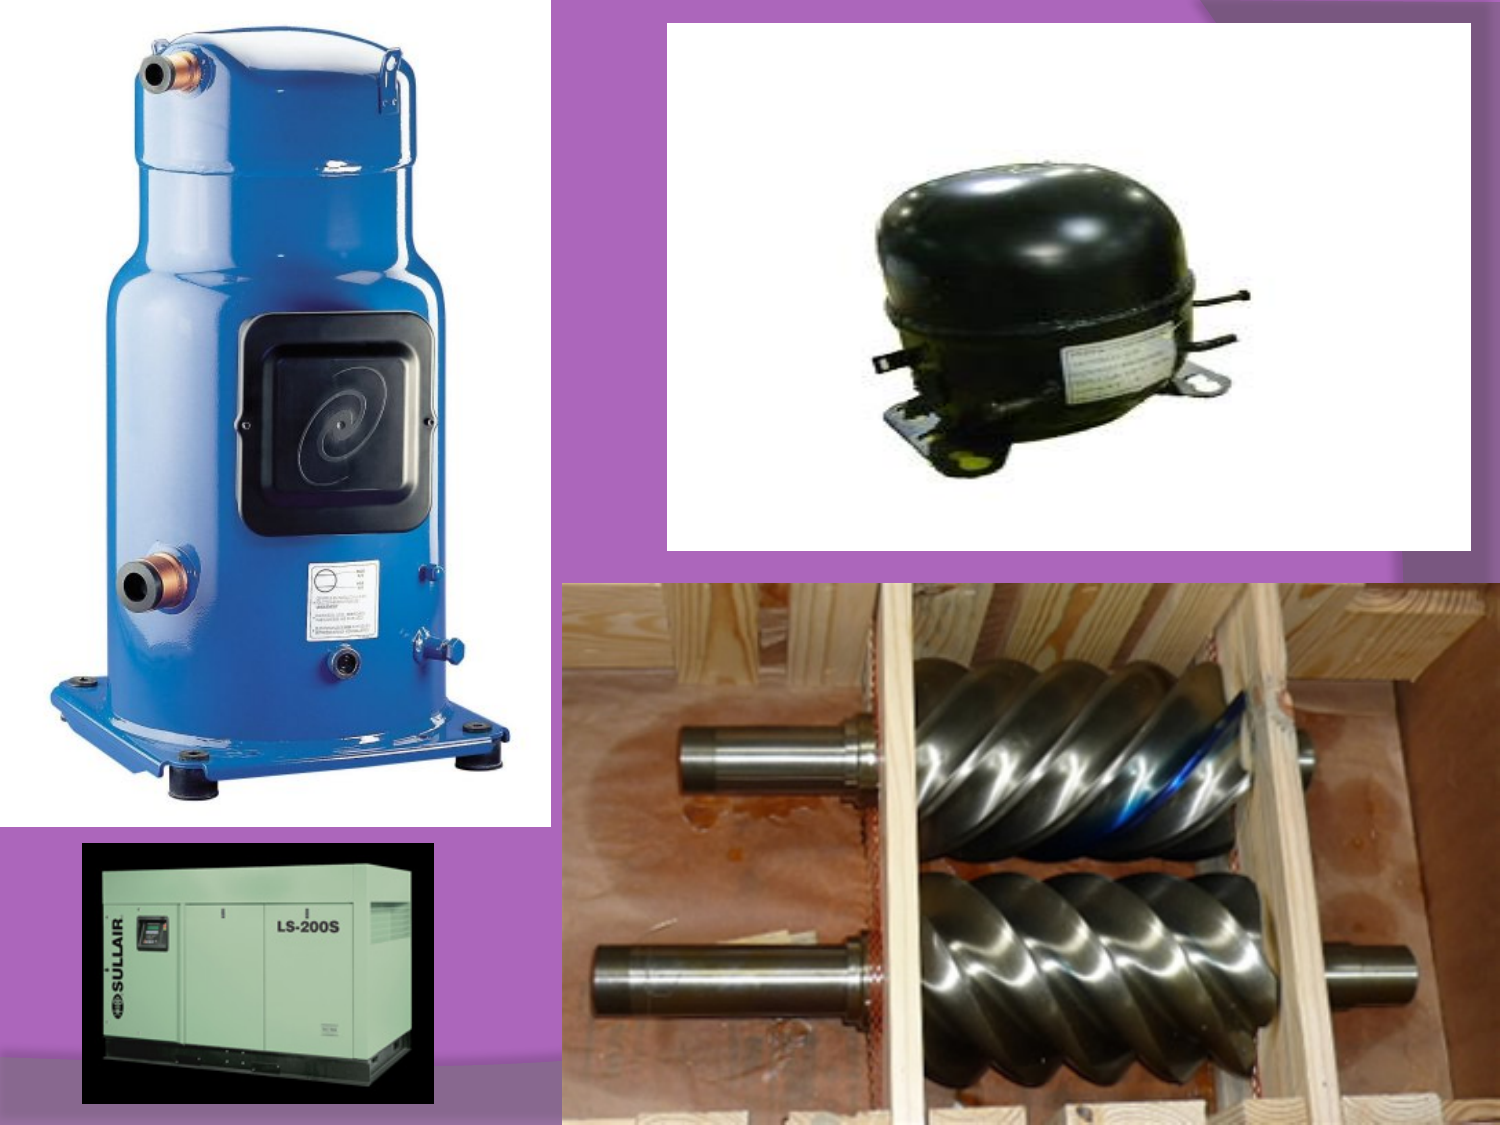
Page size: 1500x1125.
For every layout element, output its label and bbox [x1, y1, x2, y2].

picture [0, 0, 552, 827]
picture [561, 582, 1500, 1125]
picture [667, 22, 1471, 551]
list [81, 843, 435, 1104]
